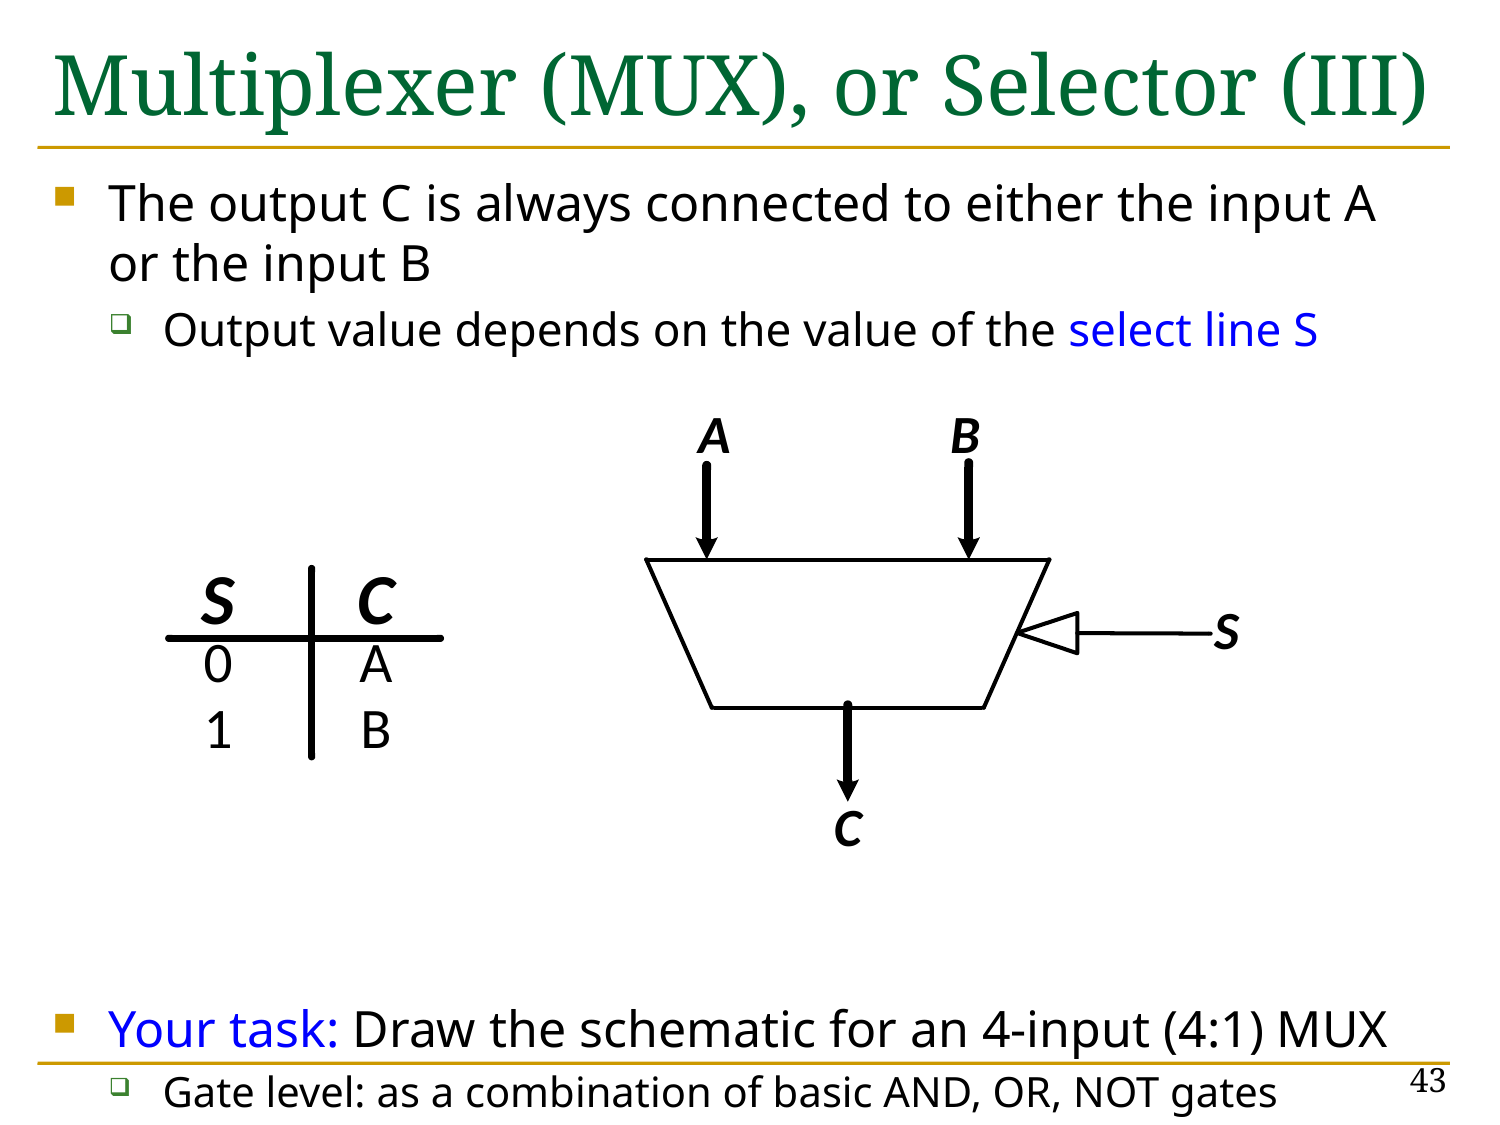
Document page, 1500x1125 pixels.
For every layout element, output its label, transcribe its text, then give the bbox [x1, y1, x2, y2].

slide_number 43 [1111, 1036, 1462, 1112]
list The output C is always connected to either the input A or the input B Output value depends on the value of the select line S Your task: Draw the schematic for an 4-input (4:1) MUX Gate level: as a combination of basic AND, OR, NOT gates Module level: As a combination of 2-input (2:1) MUXes [37, 163, 1450, 1016]
picture [162, 535, 445, 793]
picture [642, 387, 1267, 888]
title Multiplexer (MUX), or Selector (III) [37, 24, 1450, 163]
